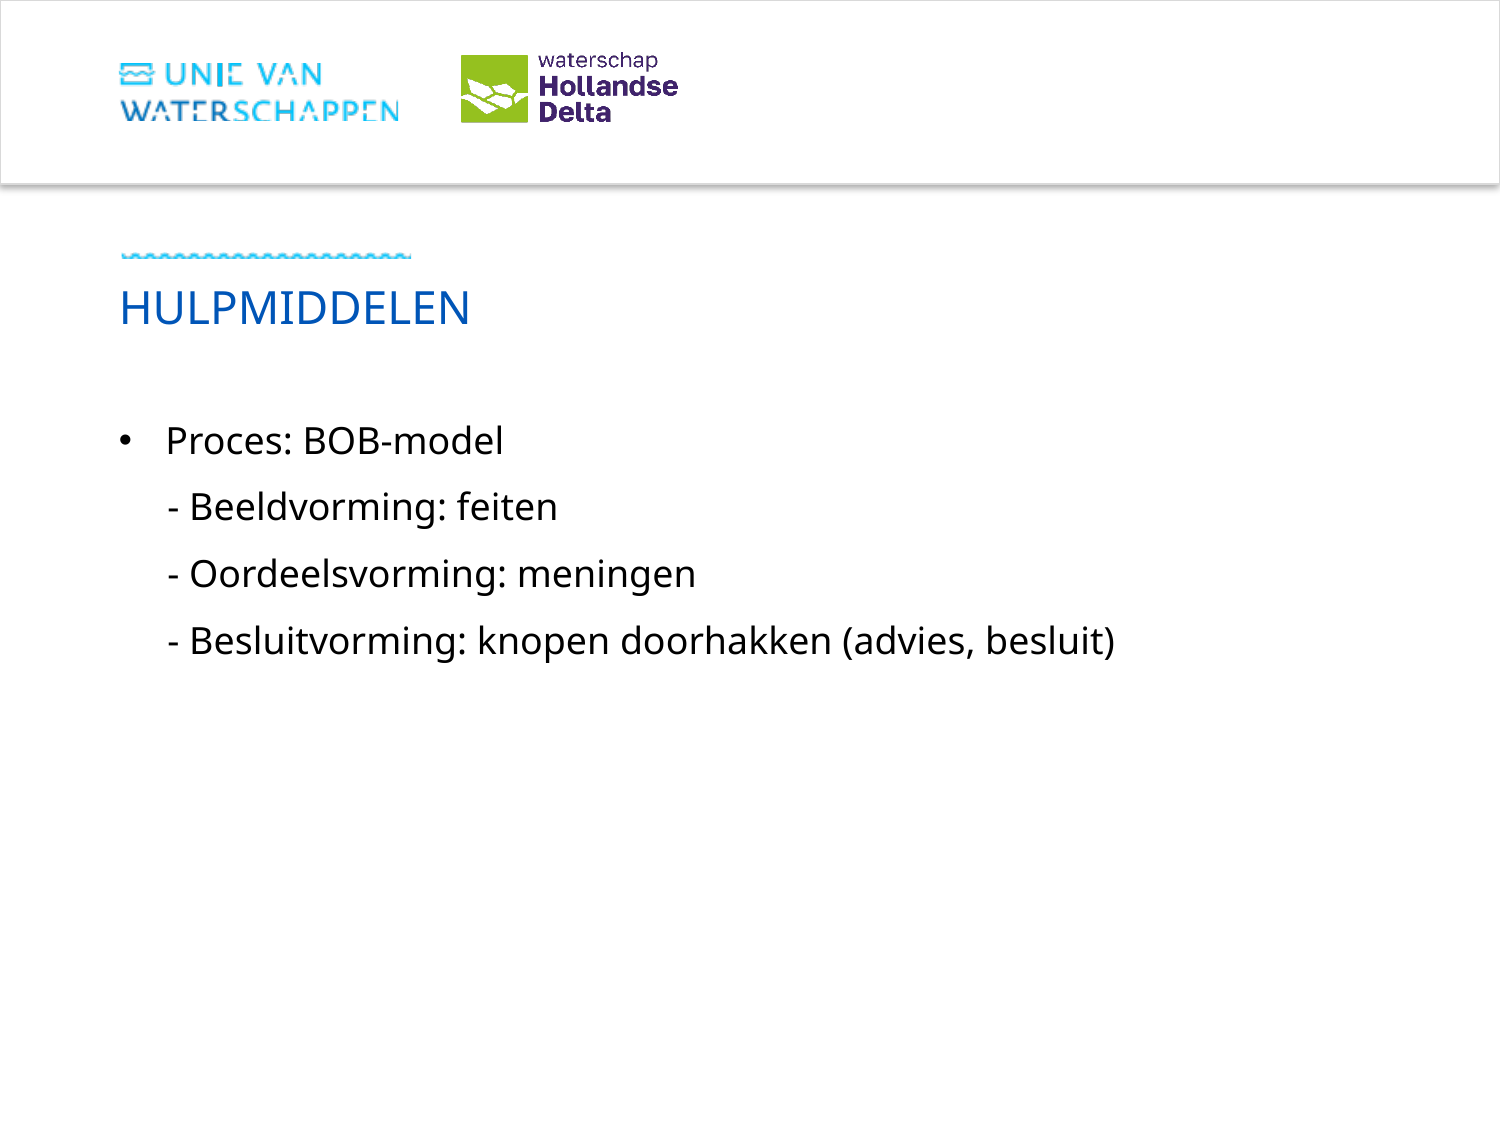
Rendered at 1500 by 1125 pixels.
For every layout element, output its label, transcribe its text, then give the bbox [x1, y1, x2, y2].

title Hulpmiddelen [118, 287, 1377, 335]
list Proces: BOB-model - Beeldvorming: feiten - Oordeelsvorming: meningen - Besluitvorming: knopen doorhakken (advies, besluit) [118, 387, 1377, 658]
picture [433, 19, 705, 155]
